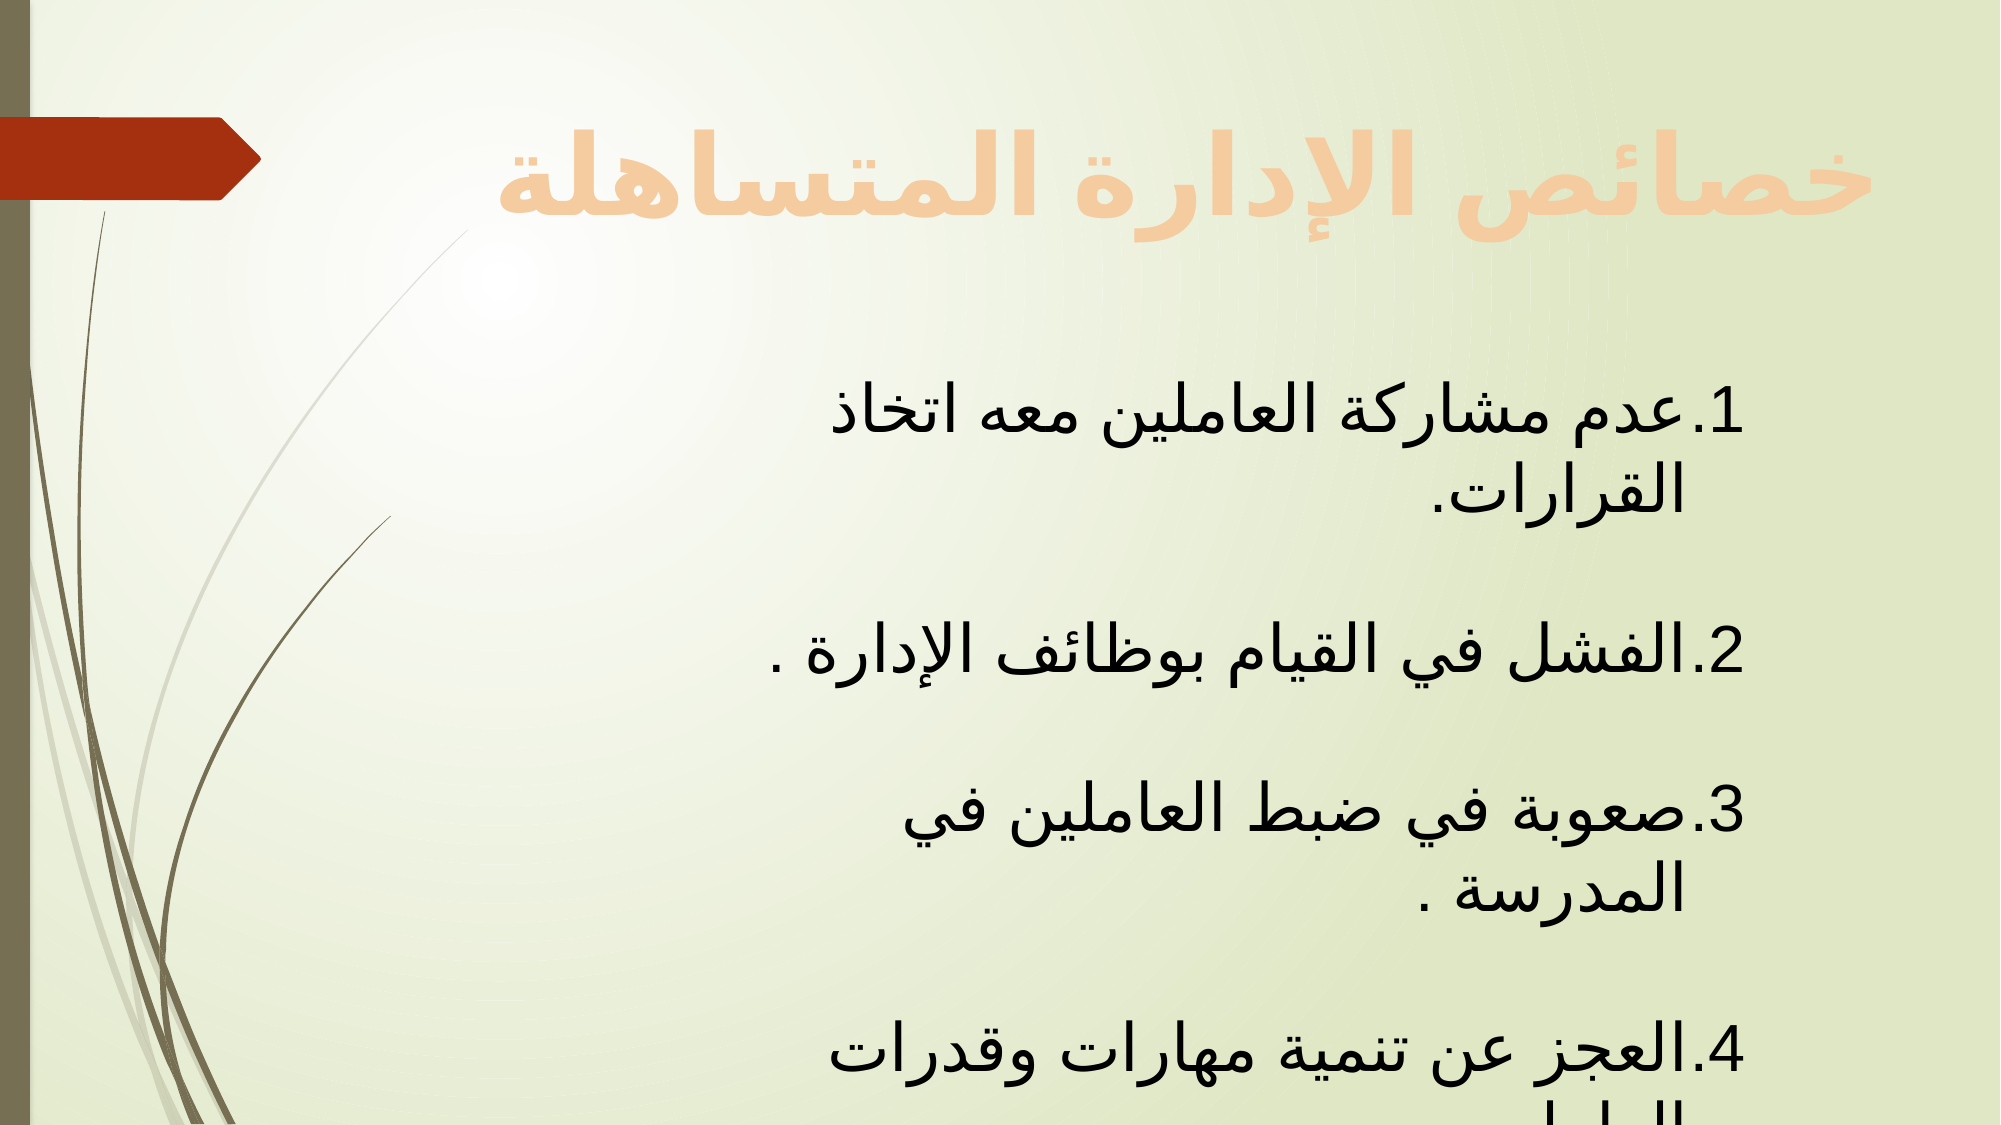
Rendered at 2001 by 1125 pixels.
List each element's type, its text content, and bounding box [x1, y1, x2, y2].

text_box خصائص الإدارة المتساهلة [477, 94, 1898, 245]
text_box عدم مشاركة العاملين معه اتخاذ القرارات. الفشل في القيام بوظائف الإدارة . صعوبة في ضبط العاملين في المدرسة . العجز عن تنمية مهارات وقدرات العاملين . يتجاهل معالجة وتقويم الأخطاء في المدرسة . [711, 358, 1760, 1125]
